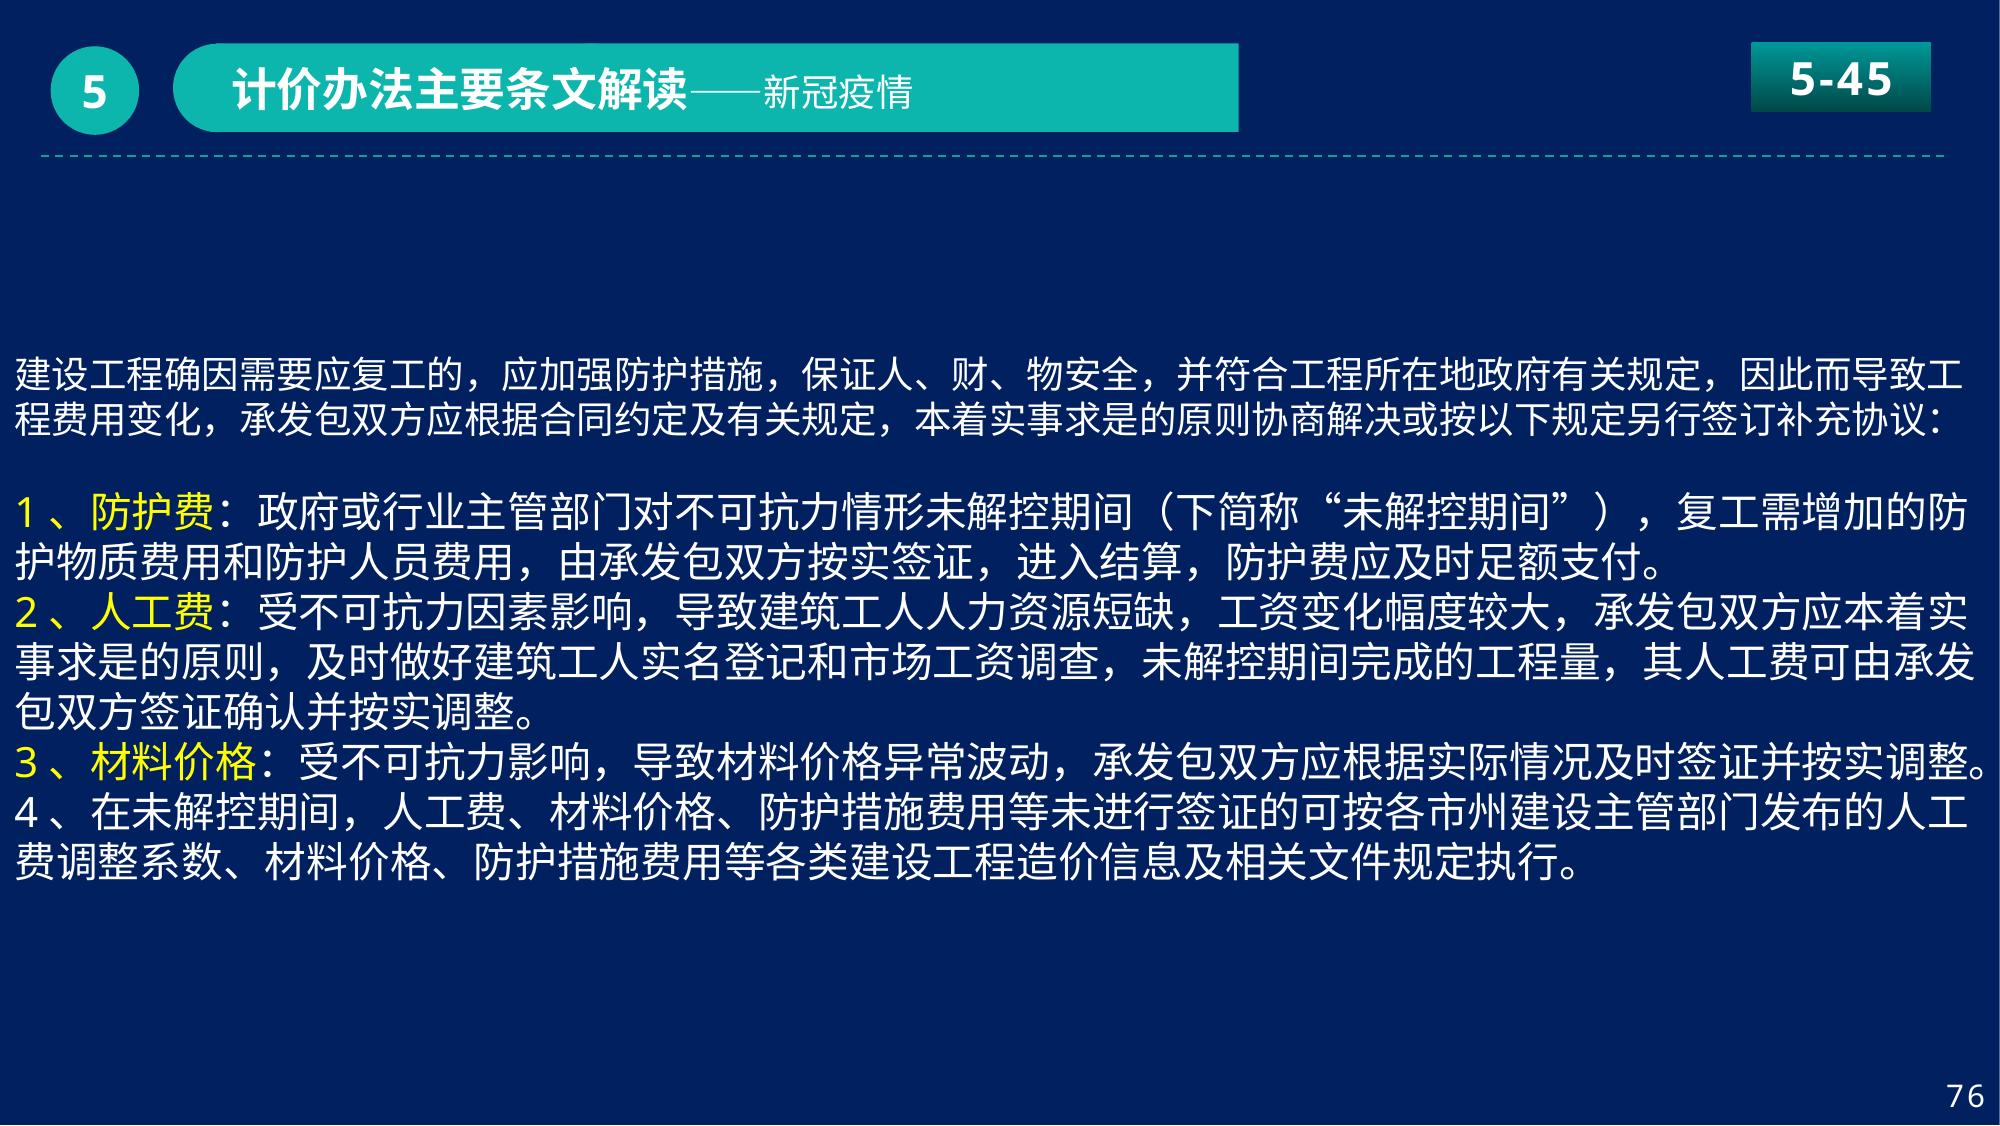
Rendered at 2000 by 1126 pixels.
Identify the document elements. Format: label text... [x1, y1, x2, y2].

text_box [40, 43, 1950, 157]
text_box 建设工程确因需要应复工的，应加强防护措施，保证人、财、物安全，并符合工程所在地政府有关规定，因此而导致工程费用变化，承发包双方应根据合同约定及有关规定，本着实事求是的原则协商解决或按以下规定另行签订补充协议： 1、防护费：政府或行业主管部门对不可抗力情形未解控期间（下简称“未解控期间”），复工需增加的防护物质费用和防护人员费用，由承发包双方按实签证，进入结算，防护费应及时足额支付。 2、人工费：受不可抗力因素影响，导致建筑工人人力资源短缺，工资变化幅度较大，承发包双方应本着实事求是的原则，及时做好建筑工人实名登记和市场工资调查，未解控期间完成的工程量，其人工费可由承发包双方签证确认并按实调整。 3、材料价格：受不可抗力影响，导致材料价格异常波动，承发包双方应根据实际情况及时签证并按实调整。 4、在未解控期间，人工费、材料价格、防护措施费用等未进行签证的可按各市州建设主管部门发布的人工费调整系数、材料价格、防护措施费用等各类建设工程造价信息及相关文件规定执行。 [0, 343, 2000, 893]
text_box 76 [1905, 1065, 2000, 1126]
